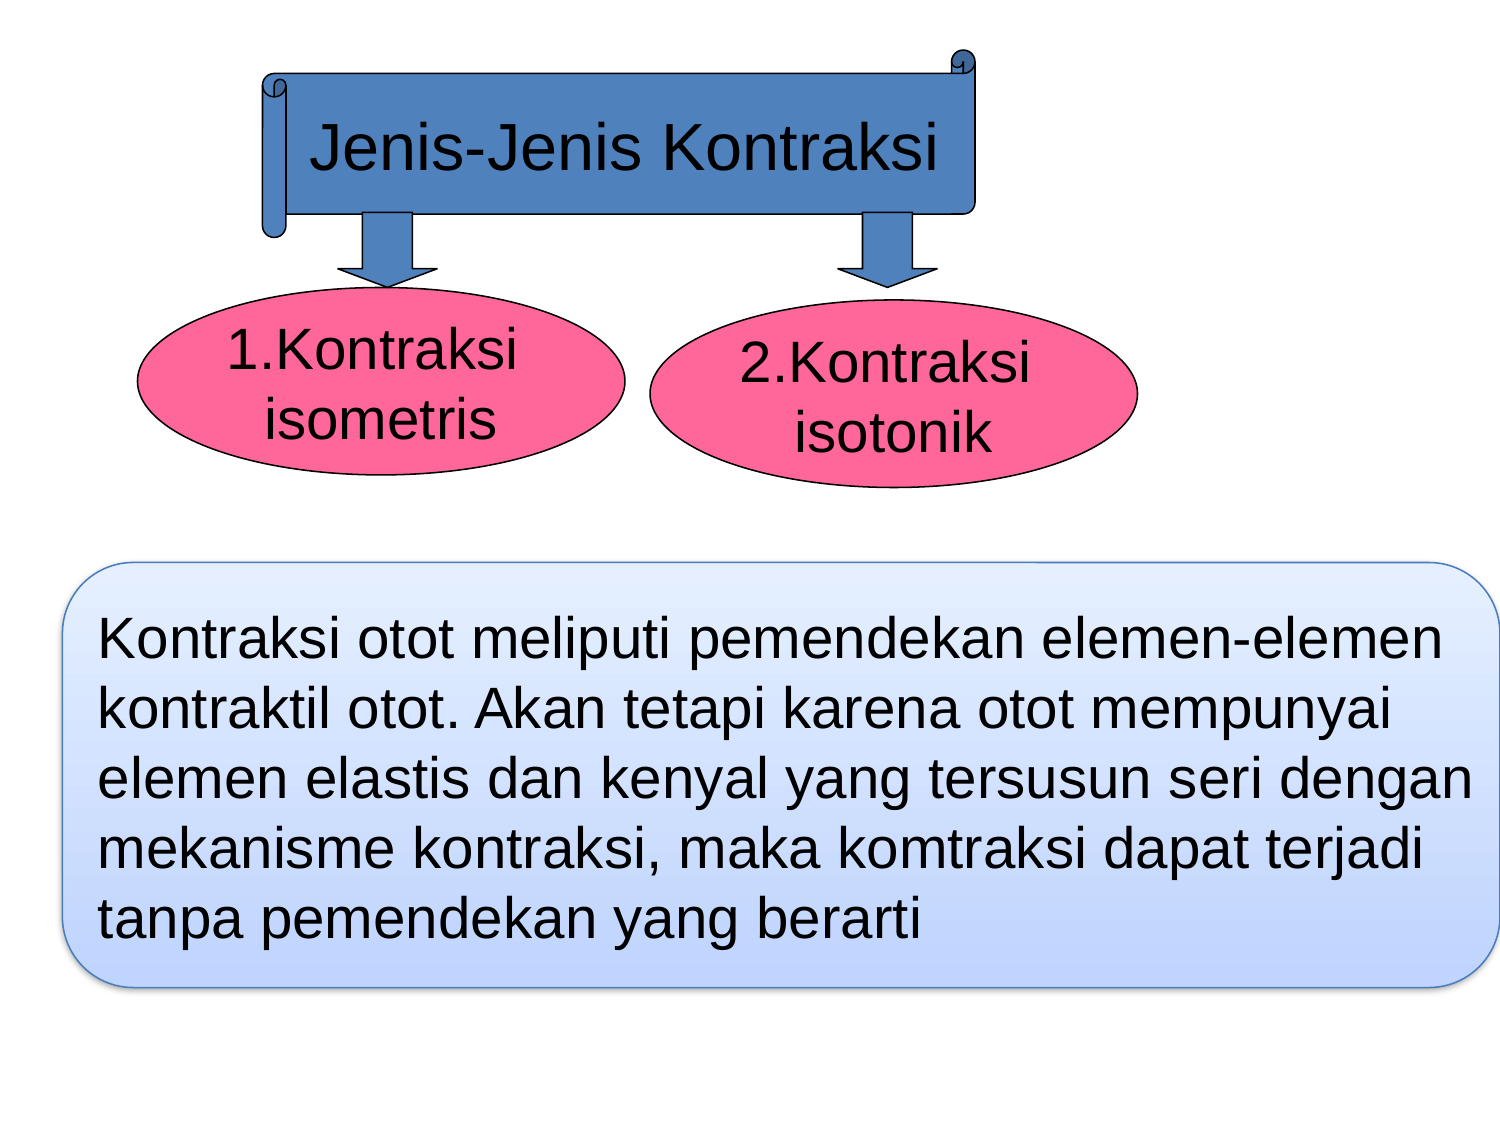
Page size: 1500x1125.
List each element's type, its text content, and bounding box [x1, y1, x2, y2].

text_box [337, 212, 438, 288]
text_box 2.Kontraksi isotonik [650, 299, 1138, 488]
text_box 1.Kontraksi isometris [137, 287, 625, 475]
text_box Kontraksi otot meliputi pemendekan elemen-elemen kontraktil otot. Akan tetapi karena otot mempunyai elemen elastis dan kenyal yang tersusun seri dengan mekanisme kontraksi, maka komtraksi dapat terjadi tanpa pemendekan yang berarti [61, 561, 1500, 989]
text_box Jenis-Jenis Kontraksi [262, 50, 976, 238]
text_box [837, 212, 938, 288]
